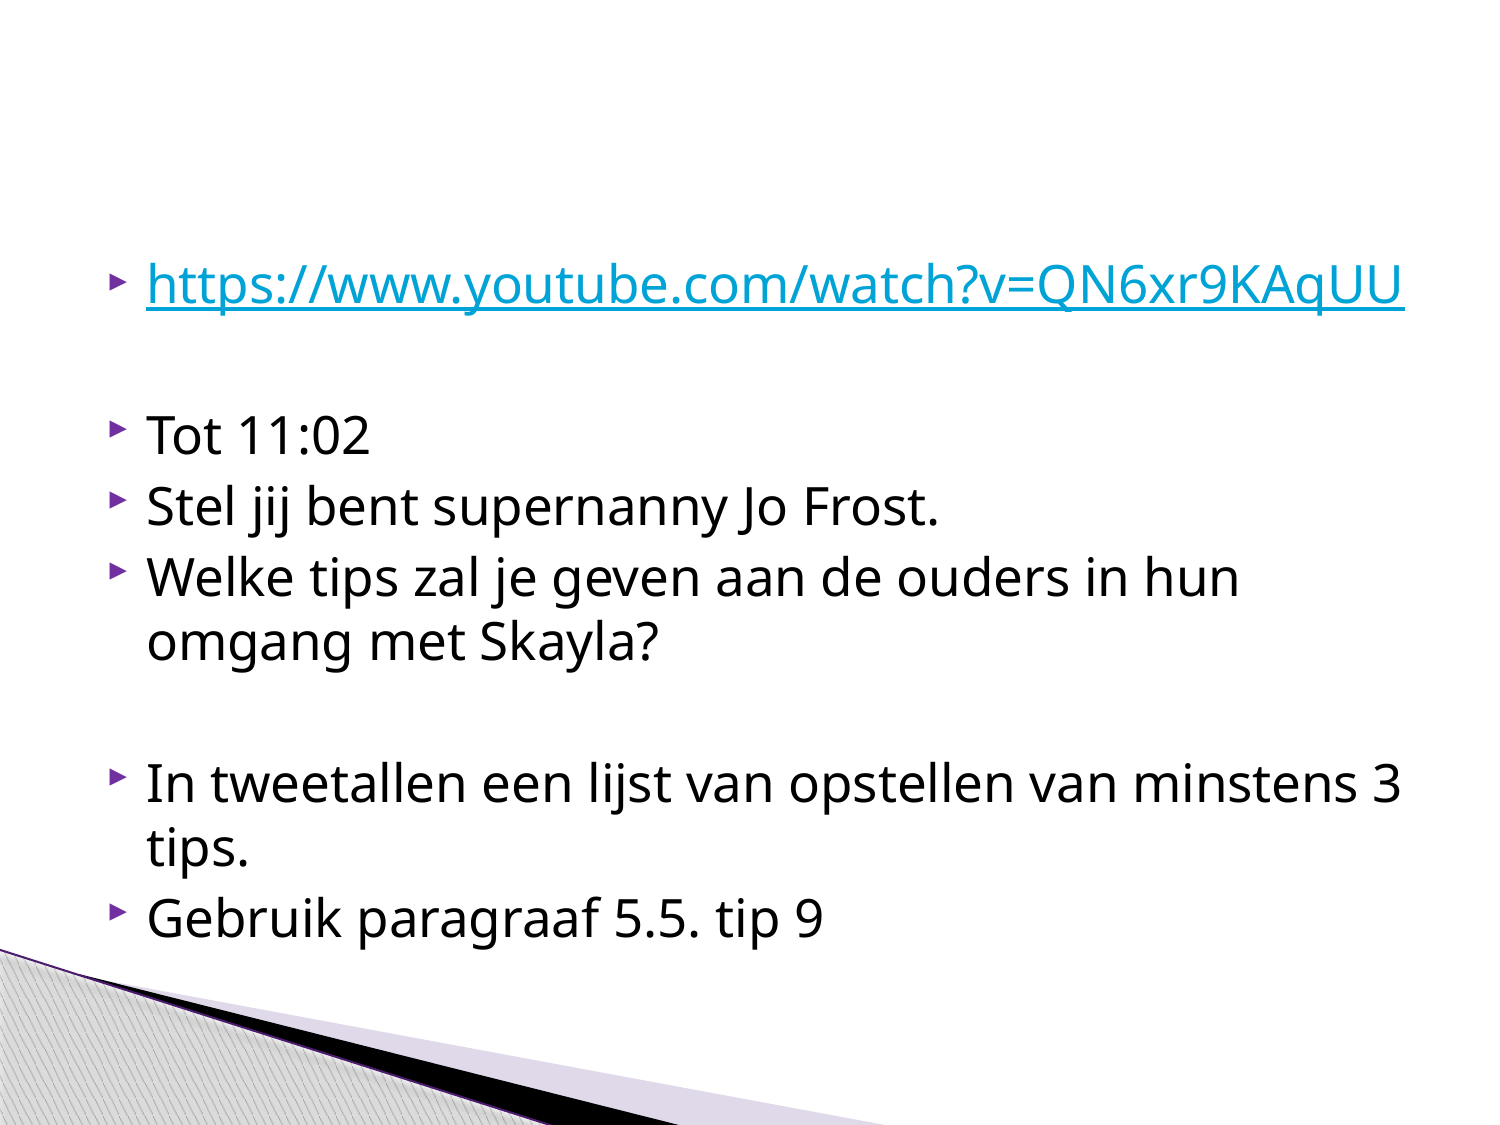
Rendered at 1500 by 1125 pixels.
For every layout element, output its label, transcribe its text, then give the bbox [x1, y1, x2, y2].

list https://www.youtube.com/watch?v=QN6xr9KAqUU Tot 11:02 Stel jij bent supernanny Jo Frost. Welke tips zal je geven aan de ouders in hun omgang met Skayla? In tweetallen een lijst van opstellen van minstens 3 tips. Gebruik paragraaf 5.5. tip 9 [75, 243, 1425, 986]
